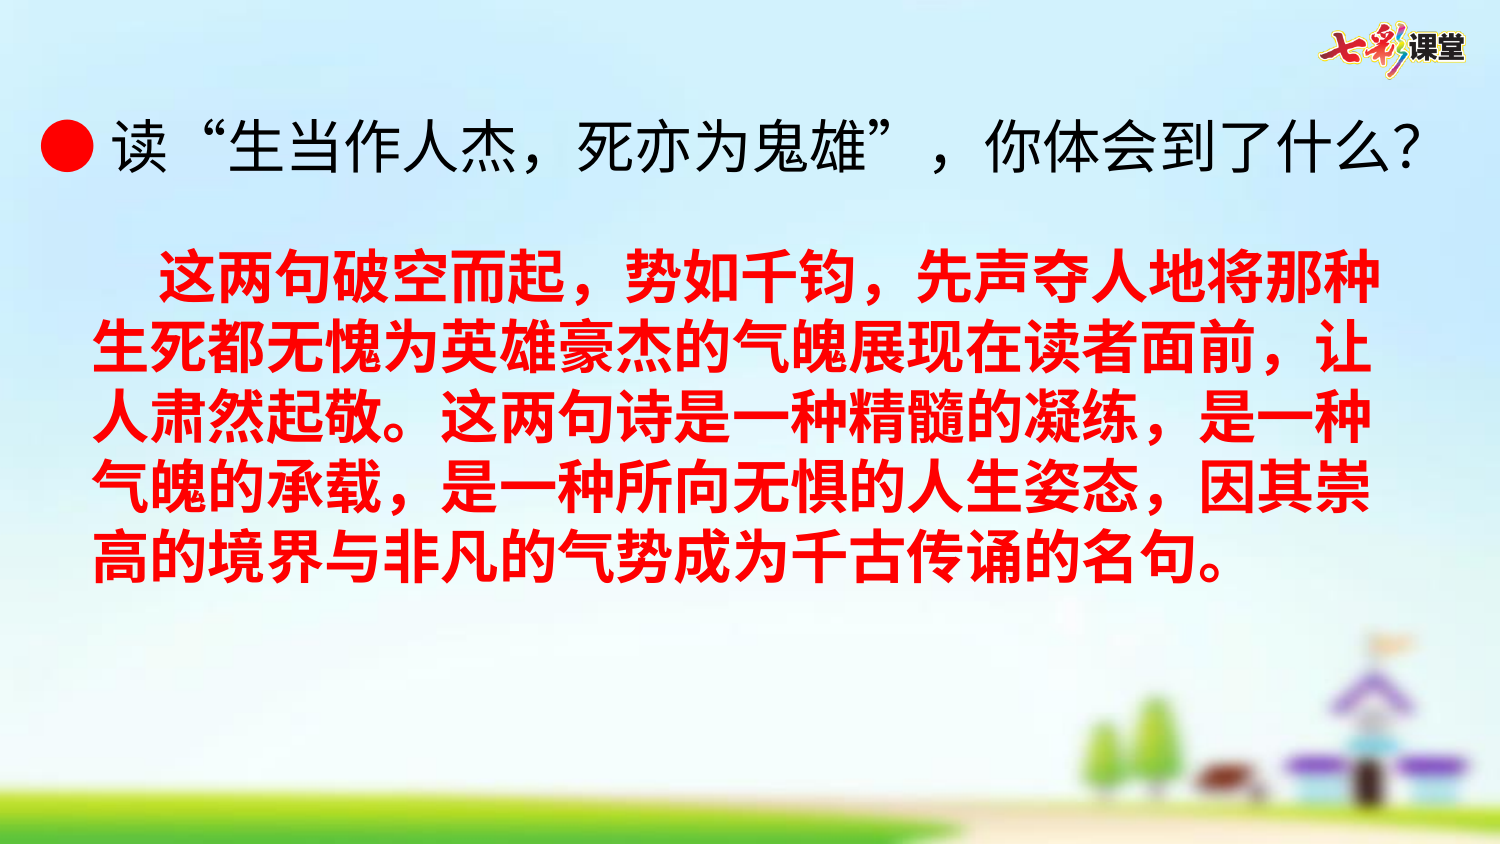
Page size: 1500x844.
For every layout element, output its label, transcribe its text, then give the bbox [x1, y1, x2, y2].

text_box 这两句破空而起，势如千钧，先声夺人地将那种生死都无愧为英雄豪杰的气魄展现在读者面前，让人肃然起敬。这两句诗是一种精髓的凝练，是一种气魄的承载，是一种所向无惧的人生姿态，因其崇高的境界与非凡的气势成为千古传诵的名句。 [76, 232, 1400, 598]
picture [0, 0, 1500, 844]
text_box ●读“生当作人杰，死亦为鬼雄”，你体会到了什么？ [23, 102, 1483, 188]
